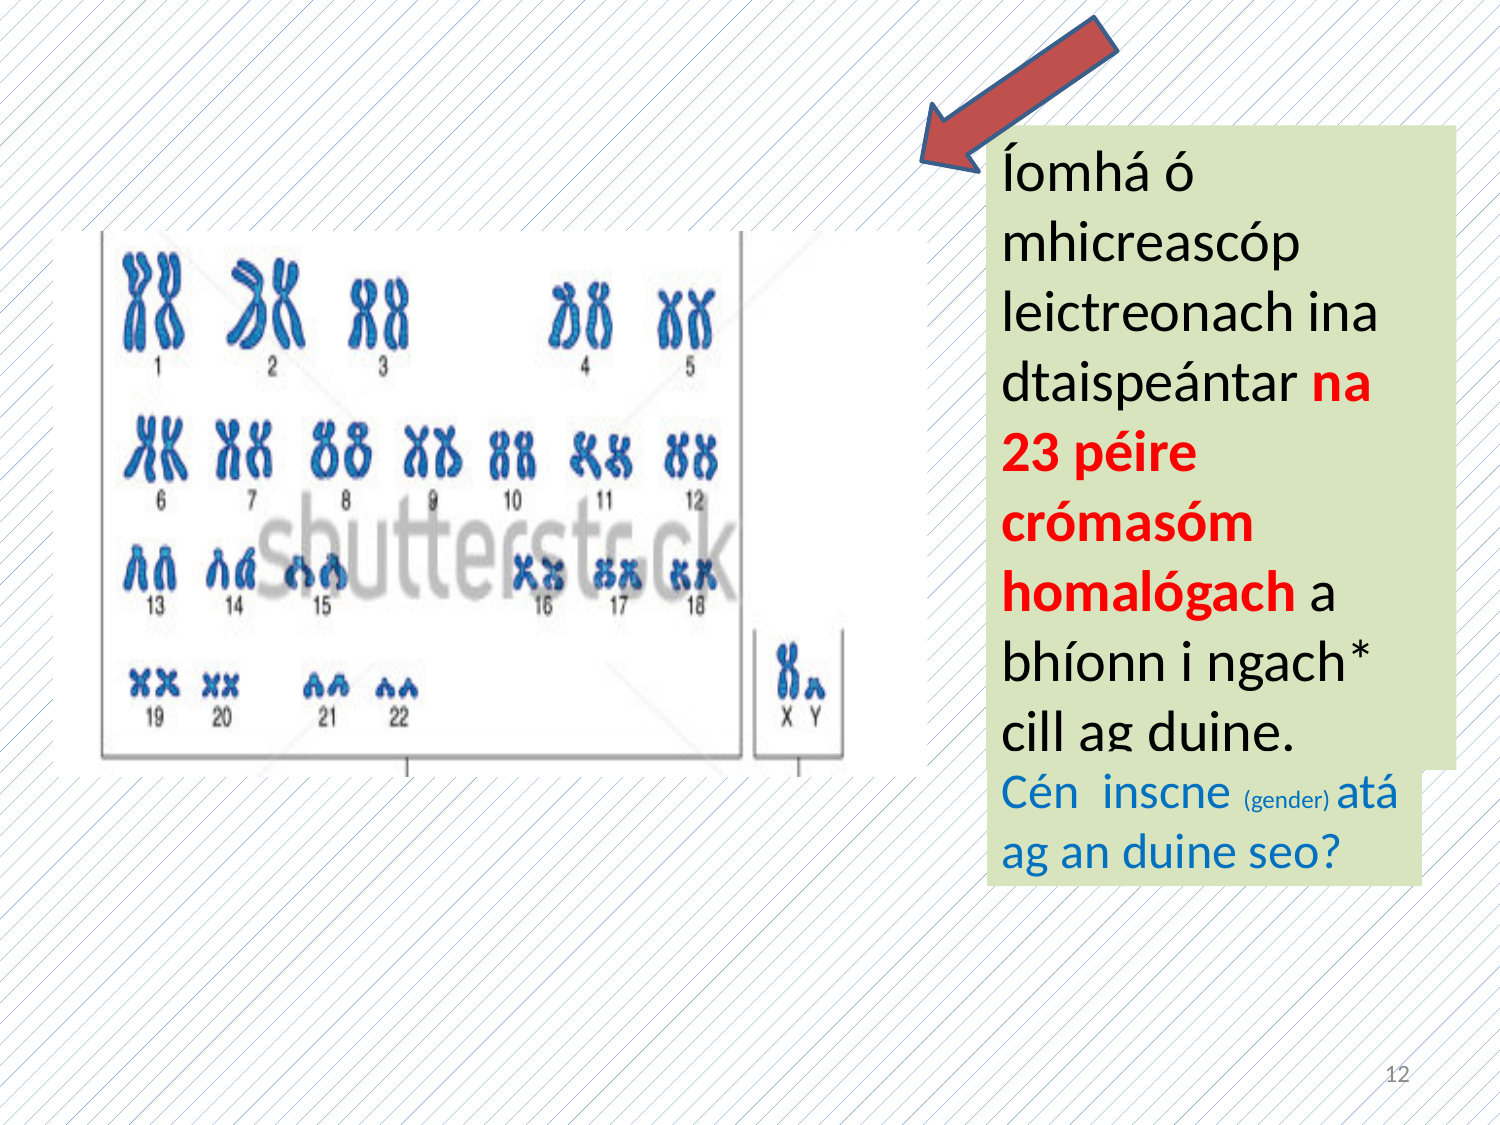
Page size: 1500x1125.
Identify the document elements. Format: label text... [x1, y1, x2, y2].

text_box [919, 14, 1120, 174]
text_box Íomhá ó mhicreascóp leictreonach ina dtaispeántar na 23 péire crómasóm homalógach a bhíonn i ngach* cill ag duine. [986, 125, 1457, 770]
slide_number 12 [1074, 1042, 1425, 1103]
picture [52, 231, 928, 777]
text_box Cén inscne (gender) atá ag an duine seo? [987, 751, 1422, 887]
